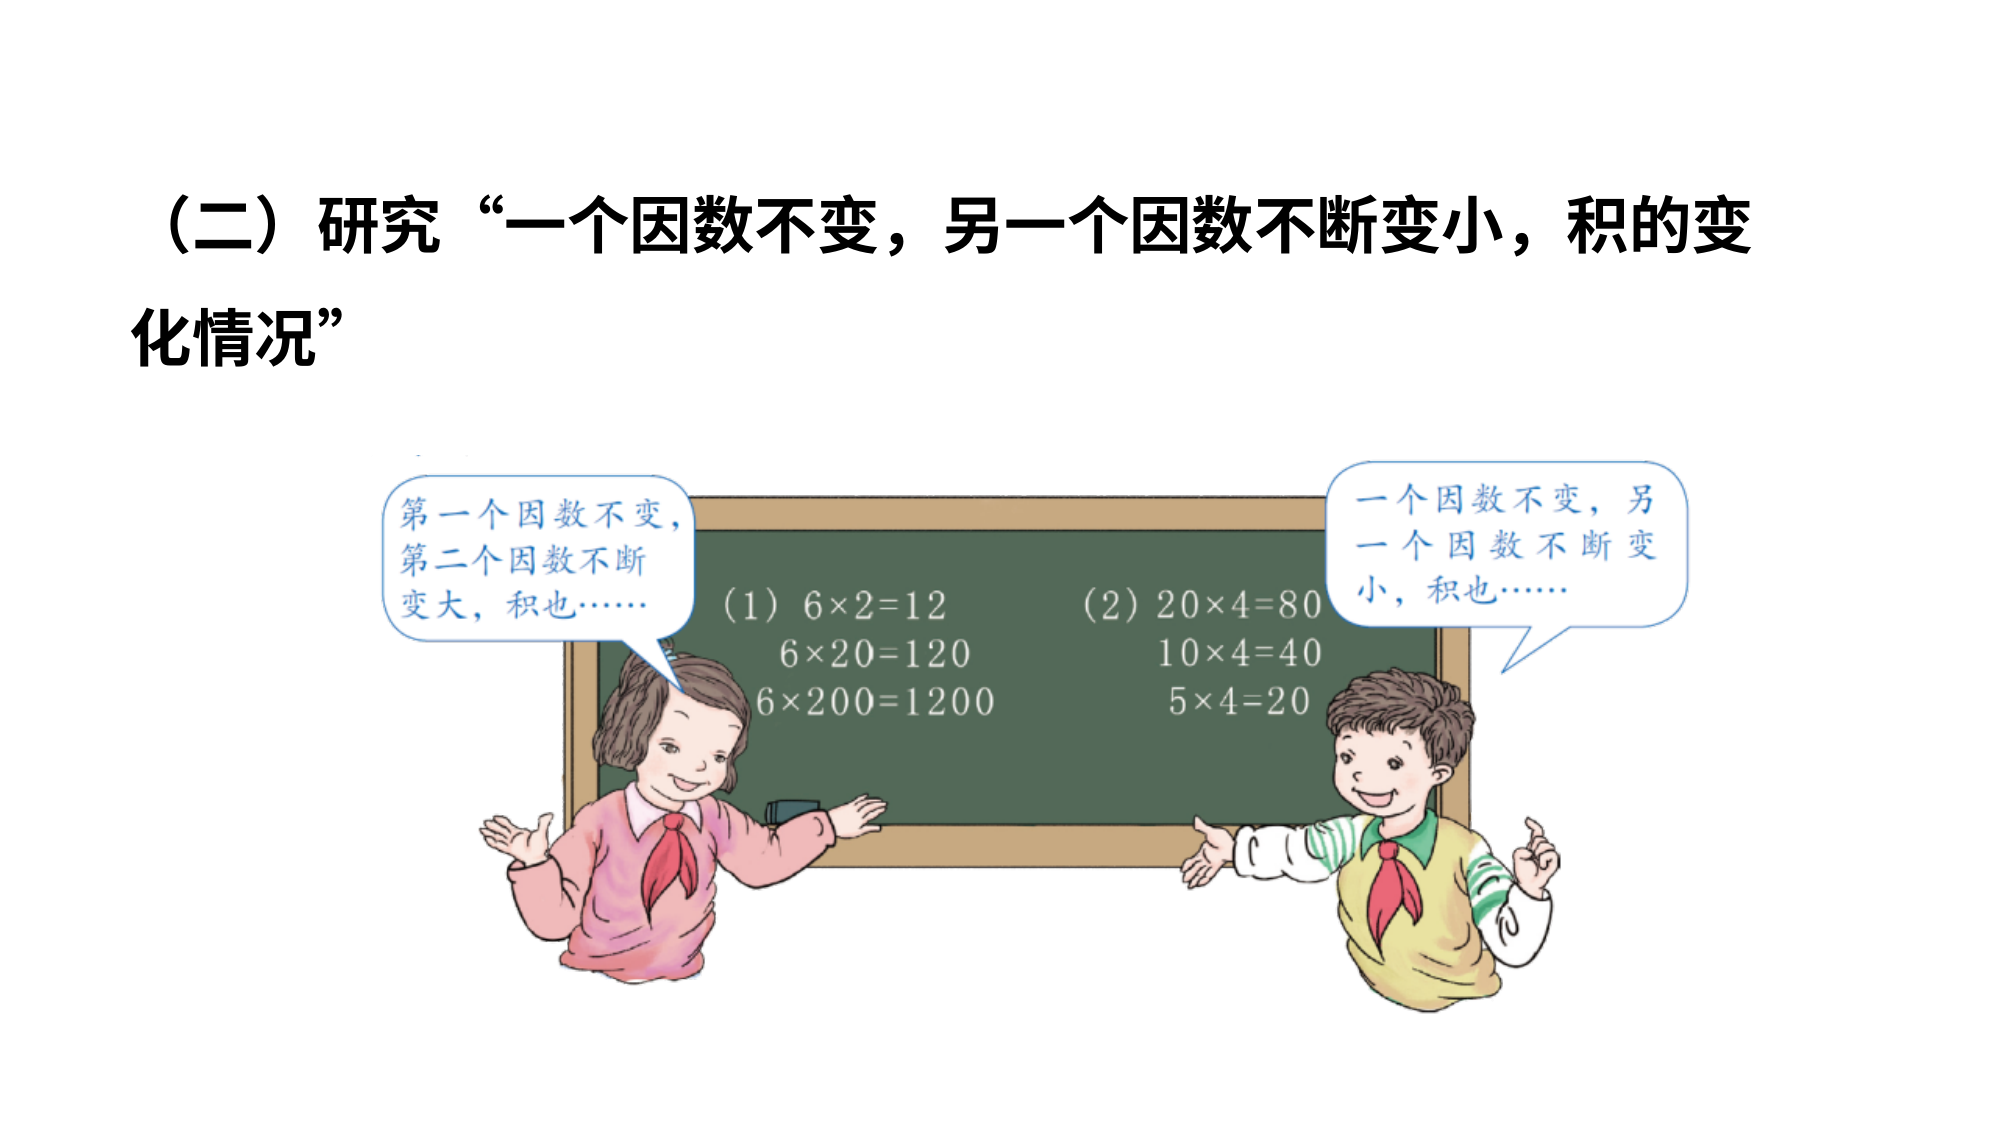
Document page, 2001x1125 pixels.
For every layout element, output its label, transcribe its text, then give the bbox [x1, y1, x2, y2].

text_box （二）研究“一个因数不变，另一个因数不断变小，积的变化情况” [115, 141, 1813, 381]
picture [371, 455, 1734, 1017]
